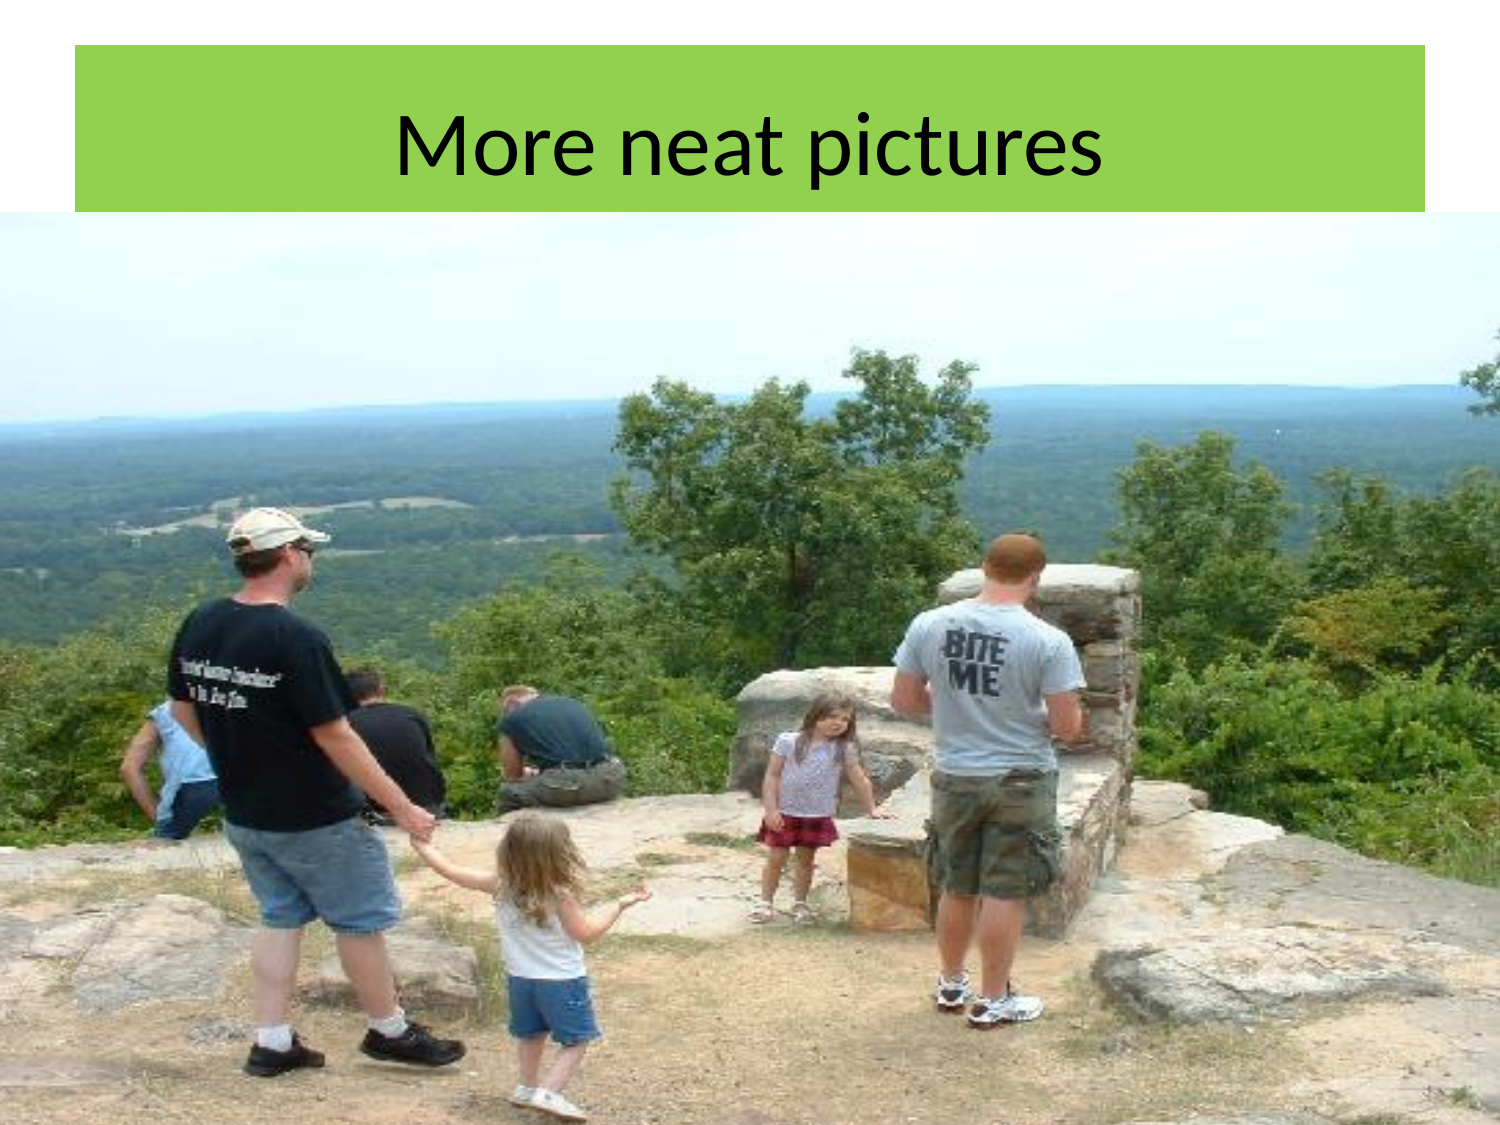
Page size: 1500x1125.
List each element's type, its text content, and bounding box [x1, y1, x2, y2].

title More neat pictures [75, 45, 1425, 210]
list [0, 212, 1500, 1125]
